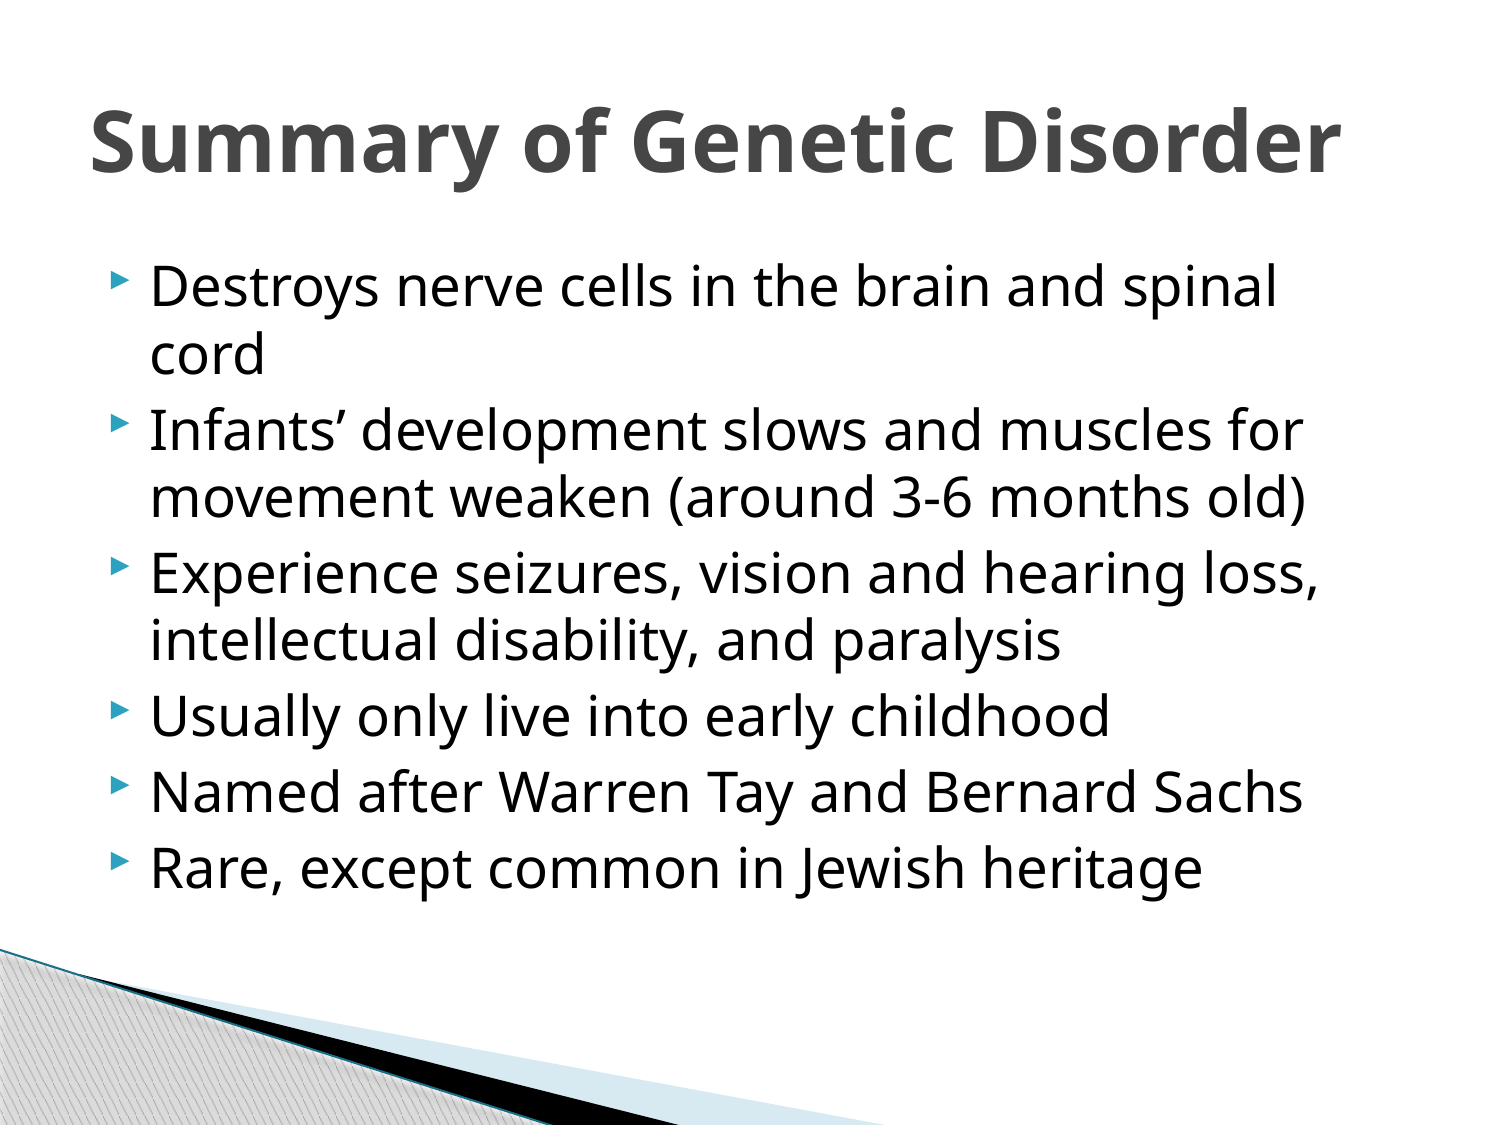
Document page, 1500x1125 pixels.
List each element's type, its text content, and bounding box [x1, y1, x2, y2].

title Summary of Genetic Disorder [75, 45, 1425, 233]
list Destroys nerve cells in the brain and spinal cord Infants’ development slows and muscles for movement weaken (around 3-6 months old) Experience seizures, vision and hearing loss, intellectual disability, and paralysis Usually only live into early childhood Named after Warren Tay and Bernard Sachs Rare, except common in Jewish heritage [75, 243, 1425, 986]
